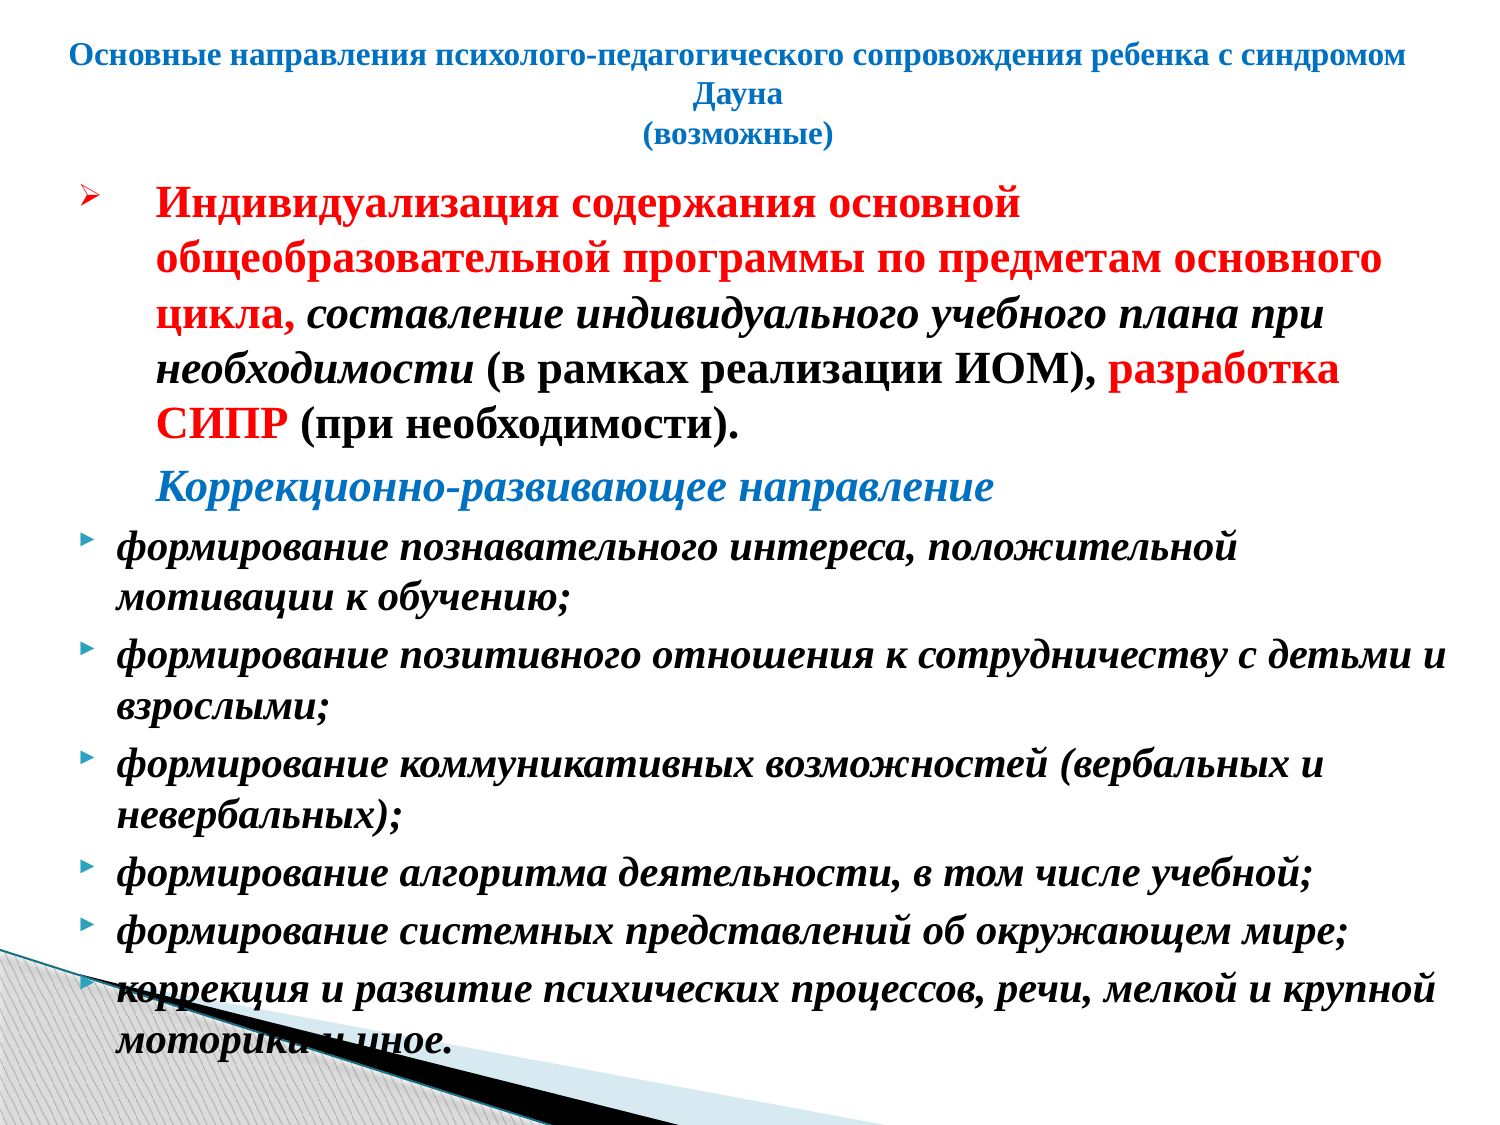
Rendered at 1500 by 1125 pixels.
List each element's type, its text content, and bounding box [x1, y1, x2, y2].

title Основные направления психолого-педагогического сопровождения ребенка с синдромом Дауна (возможные) [23, 23, 1454, 200]
list Индивидуализация содержания основной общеобразовательной программы по предметам основного цикла, составление индивидуального учебного плана при необходимости (в рамках реализации ИОМ), разработка СИПР (при необходимости). Коррекционно-развивающее направление формирование познавательного интереса, положительной мотивации к обучению; формирование позитивного отношения к сотрудничеству с детьми и взрослыми; формирование коммуникативных возможностей (вербальных и невербальных); формирование алгоритма деятельности, в том числе учебной; формирование системных представлений об окружающем мире; коррекция и развитие психических процессов, речи, мелкой и крупной моторики и иное. [46, 164, 1465, 1079]
